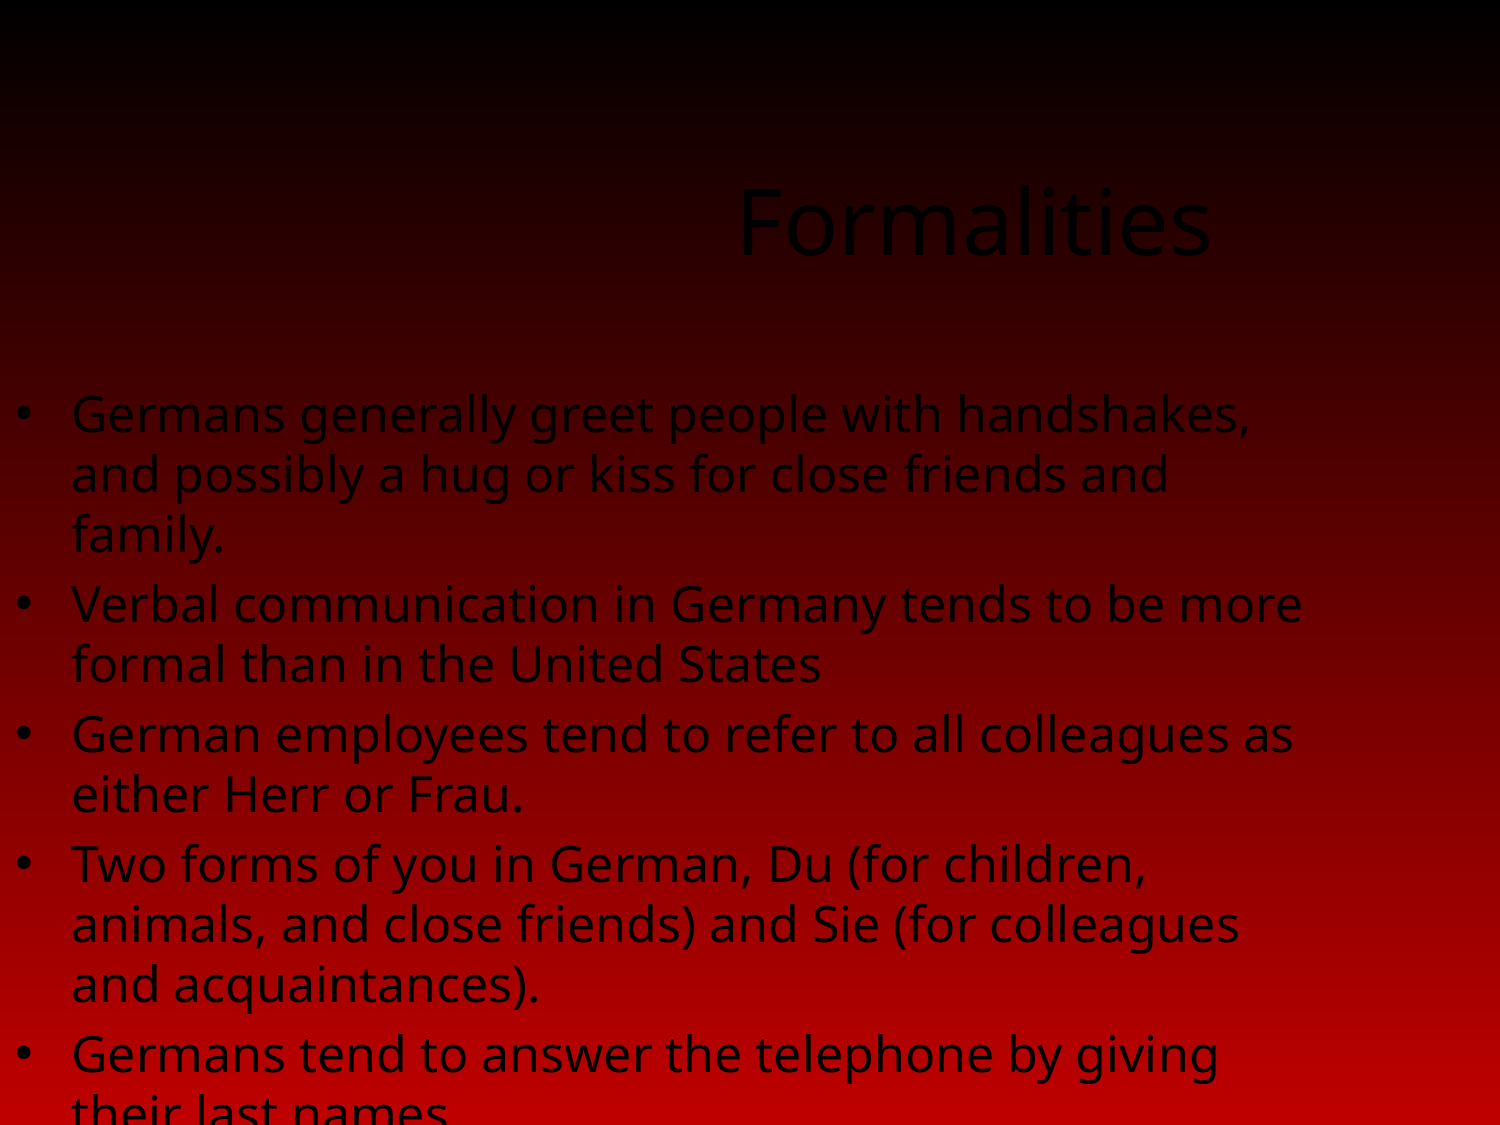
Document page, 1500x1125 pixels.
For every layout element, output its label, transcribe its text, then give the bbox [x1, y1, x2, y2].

title Formalities [649, 112, 1301, 326]
list Germans generally greet people with handshakes, and possibly a hug or kiss for close friends and family. Verbal communication in Germany tends to be more formal than in the United States German employees tend to refer to all colleagues as either Herr or Frau. Two forms of you in German, Du (for children, animals, and close friends) and Sie (for colleagues and acquaintances). Germans tend to answer the telephone by giving their last names. [0, 374, 1351, 1125]
